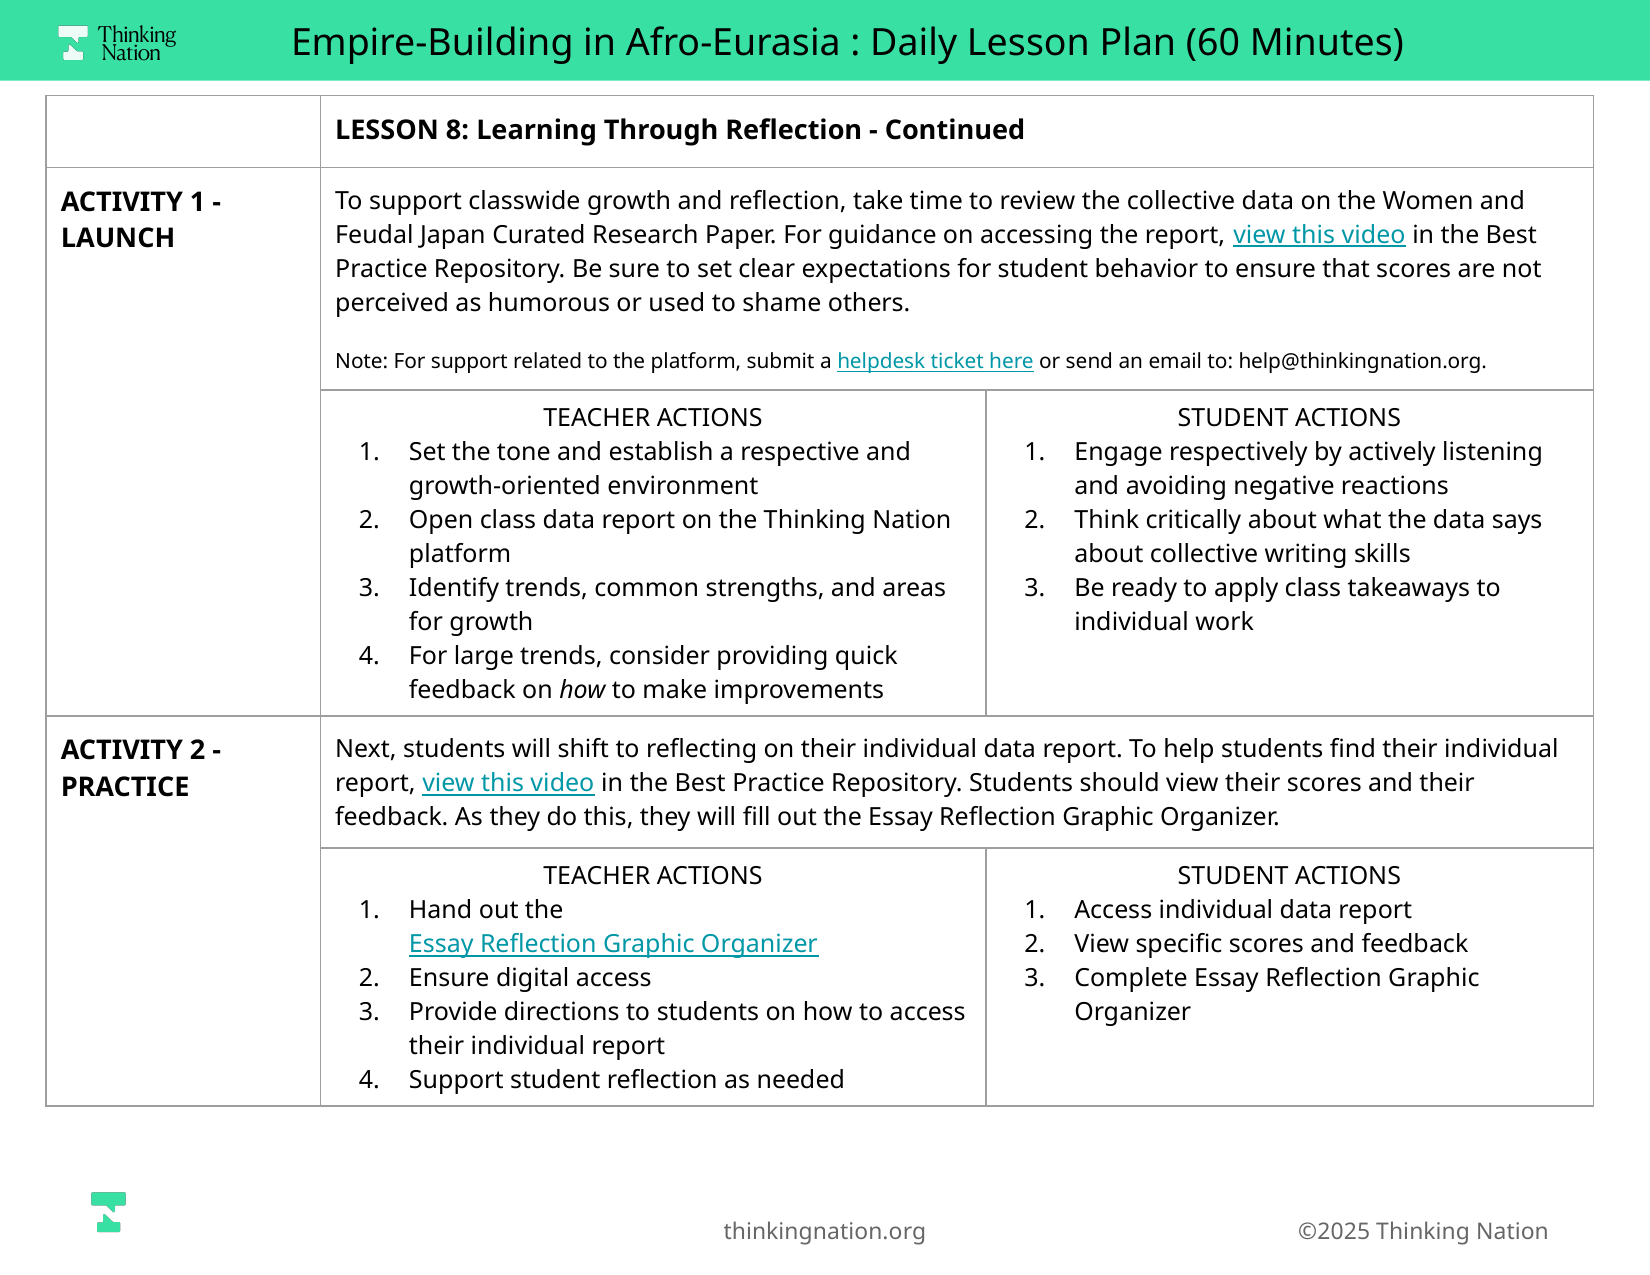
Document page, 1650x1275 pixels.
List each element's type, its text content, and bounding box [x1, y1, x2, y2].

table_cell ACTIVITY 1 - LAUNCH [47, 168, 320, 715]
table_cell TEACHER ACTIONS Set the tone and establish a respective and growth-oriented environment Open class data report on the Thinking Nation platform Identify trends, common strengths, and areas for growth For large trends, consider providing quick feedback on how to make improvements [321, 391, 985, 715]
table_cell To support classwide growth and reflection, take time to review the collective data on the Women and Feudal Japan Curated Research Paper. For guidance on accessing the report, view this video in the Best Practice Repository. Be sure to set clear expectations for student behavior to ensure that scores are not perceived as humorous or used to shame others. Note: For support related to the platform, submit a helpdesk ticket here or send an email to: help@thinkingnation.org. [321, 168, 1593, 389]
table_cell Next, students will shift to reflecting on their individual data report. To help students find their individual report, view this video in the Best Practice Repository. Students should view their scores and their feedback. As they do this, they will fill out the Essay Reflection Graphic Organizer. [321, 717, 1593, 847]
table_cell STUDENT ACTIONS Engage respectively by actively listening and avoiding negative reactions Think critically about what the data says about collective writing skills Be ready to apply class takeaways to individual work [987, 391, 1593, 715]
picture [45, 14, 180, 85]
table_cell STUDENT ACTIONS Access individual data report View specific scores and feedback Complete Essay Reflection Graphic Organizer [987, 849, 1593, 1105]
table_cell ACTIVITY 2 - PRACTICE [47, 717, 320, 1105]
picture [80, 1184, 136, 1240]
text_box ©2025 Thinking Nation [1174, 1200, 1566, 1240]
table_cell TEACHER ACTIONS Hand out the Essay Reflection Graphic Organizer Ensure digital access Provide directions to students on how to access their individual report Support student reflection as needed [321, 849, 985, 1105]
text_box thinkingnation.org [629, 1200, 1021, 1240]
text_box Empire-Building in Afro-Eurasia : Daily Lesson Plan (60 Minutes) [0, 0, 1650, 81]
table_header [47, 96, 320, 167]
table_header LESSON 8: Learning Through Reflection - Continued [321, 96, 1593, 167]
